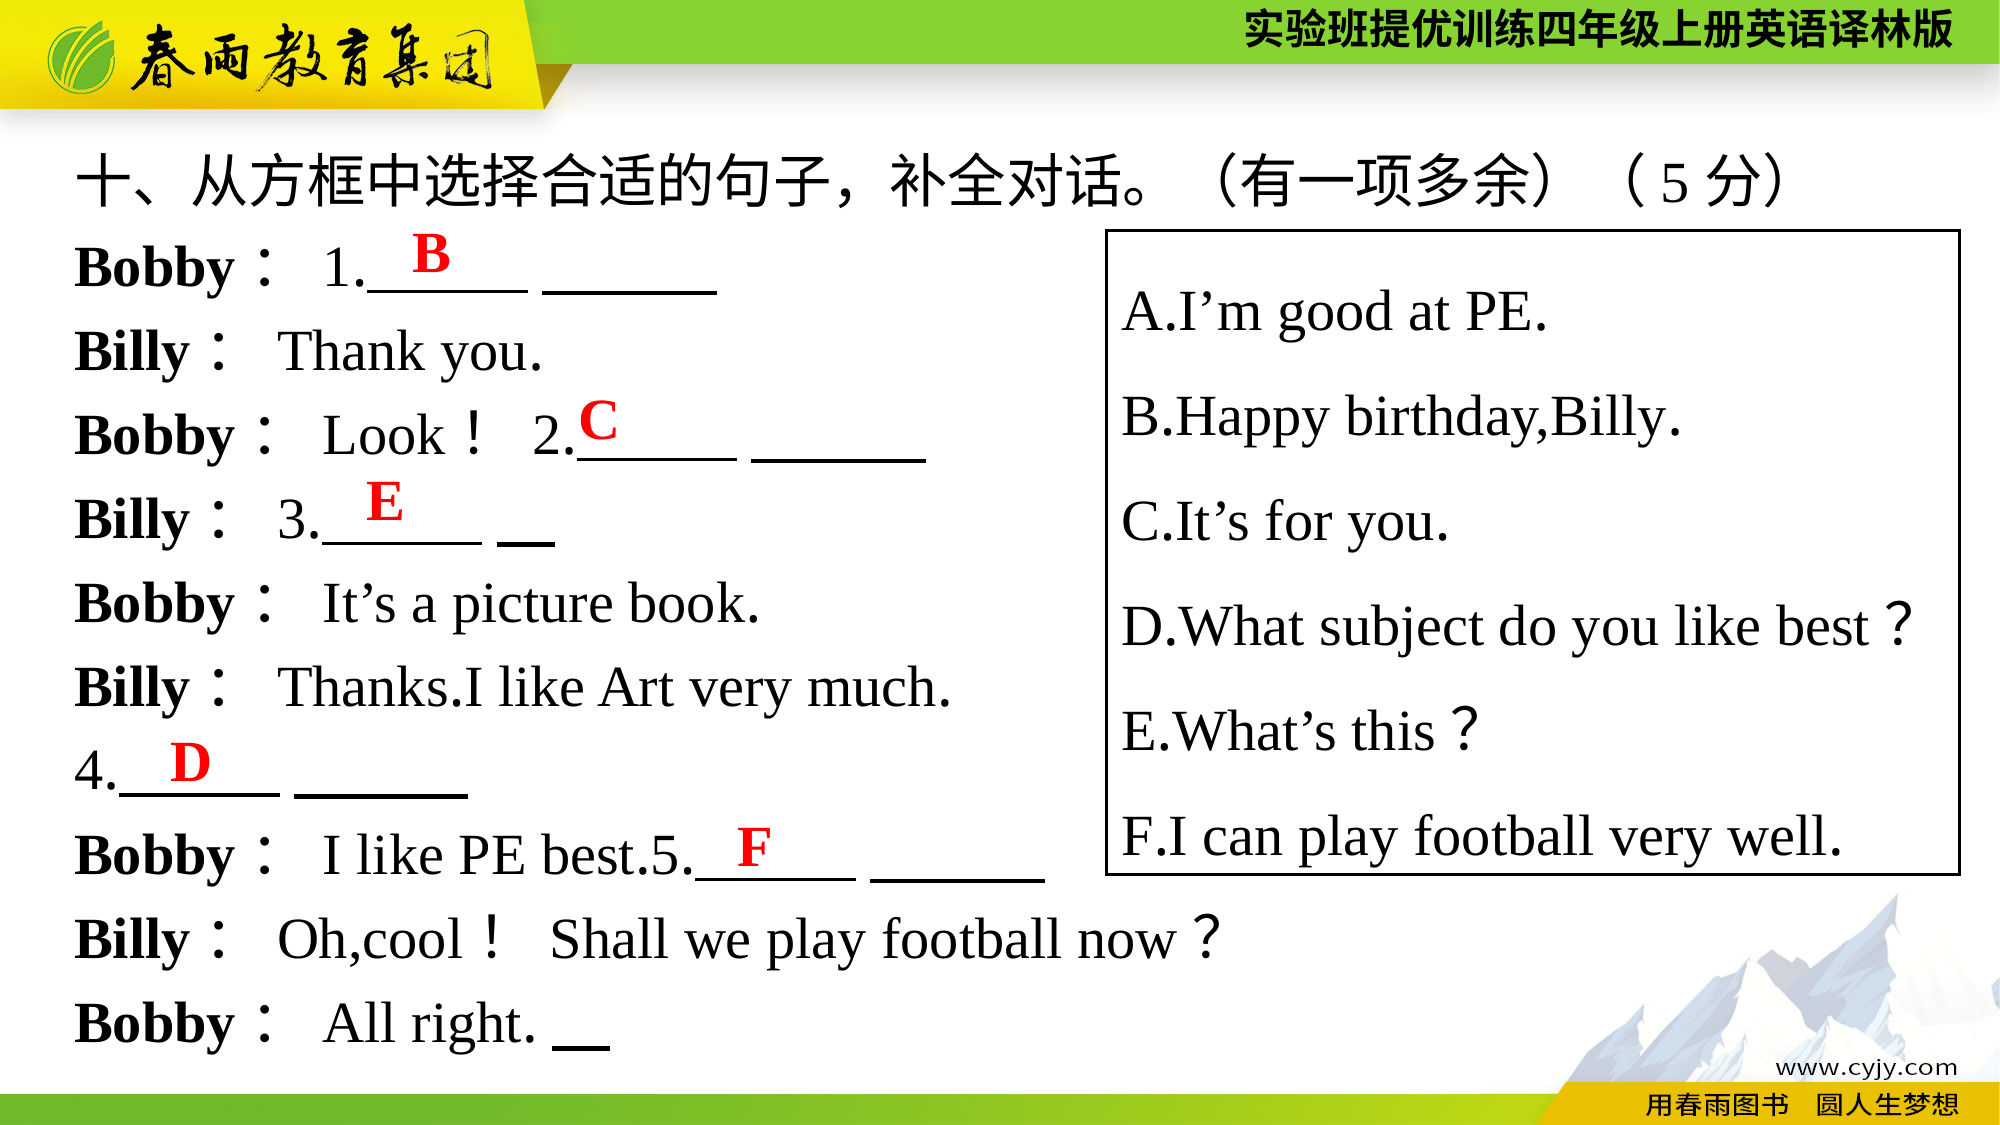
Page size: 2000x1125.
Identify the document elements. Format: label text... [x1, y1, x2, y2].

text_box D [156, 716, 228, 801]
picture [0, 0, 2000, 1125]
text_box E [352, 454, 421, 540]
list 十、从方框中选择合适的句子，补全对话。（有一项多余）（5分） Bobby：1. _____ Billy：Thank you. Bobby：Look！2. _____ Billy：3. _____ Bobby：It’s a picture book. Billy：Thanks.I like Art very much. 4. _____ Bobby：I like PE best.5. _____ Billy：Oh,cool！Shall we play football now？ Bobby：All right. [59, 122, 1944, 1071]
text_box F [723, 800, 789, 885]
text_box C [563, 373, 636, 459]
text_box A.I’m good at PE. B.Happy birthday,Billy. C.It’s for you. D.What subject do you like best？ E.What’s this？ F.I can play football very well. [1106, 230, 1960, 875]
text_box B [397, 206, 467, 292]
